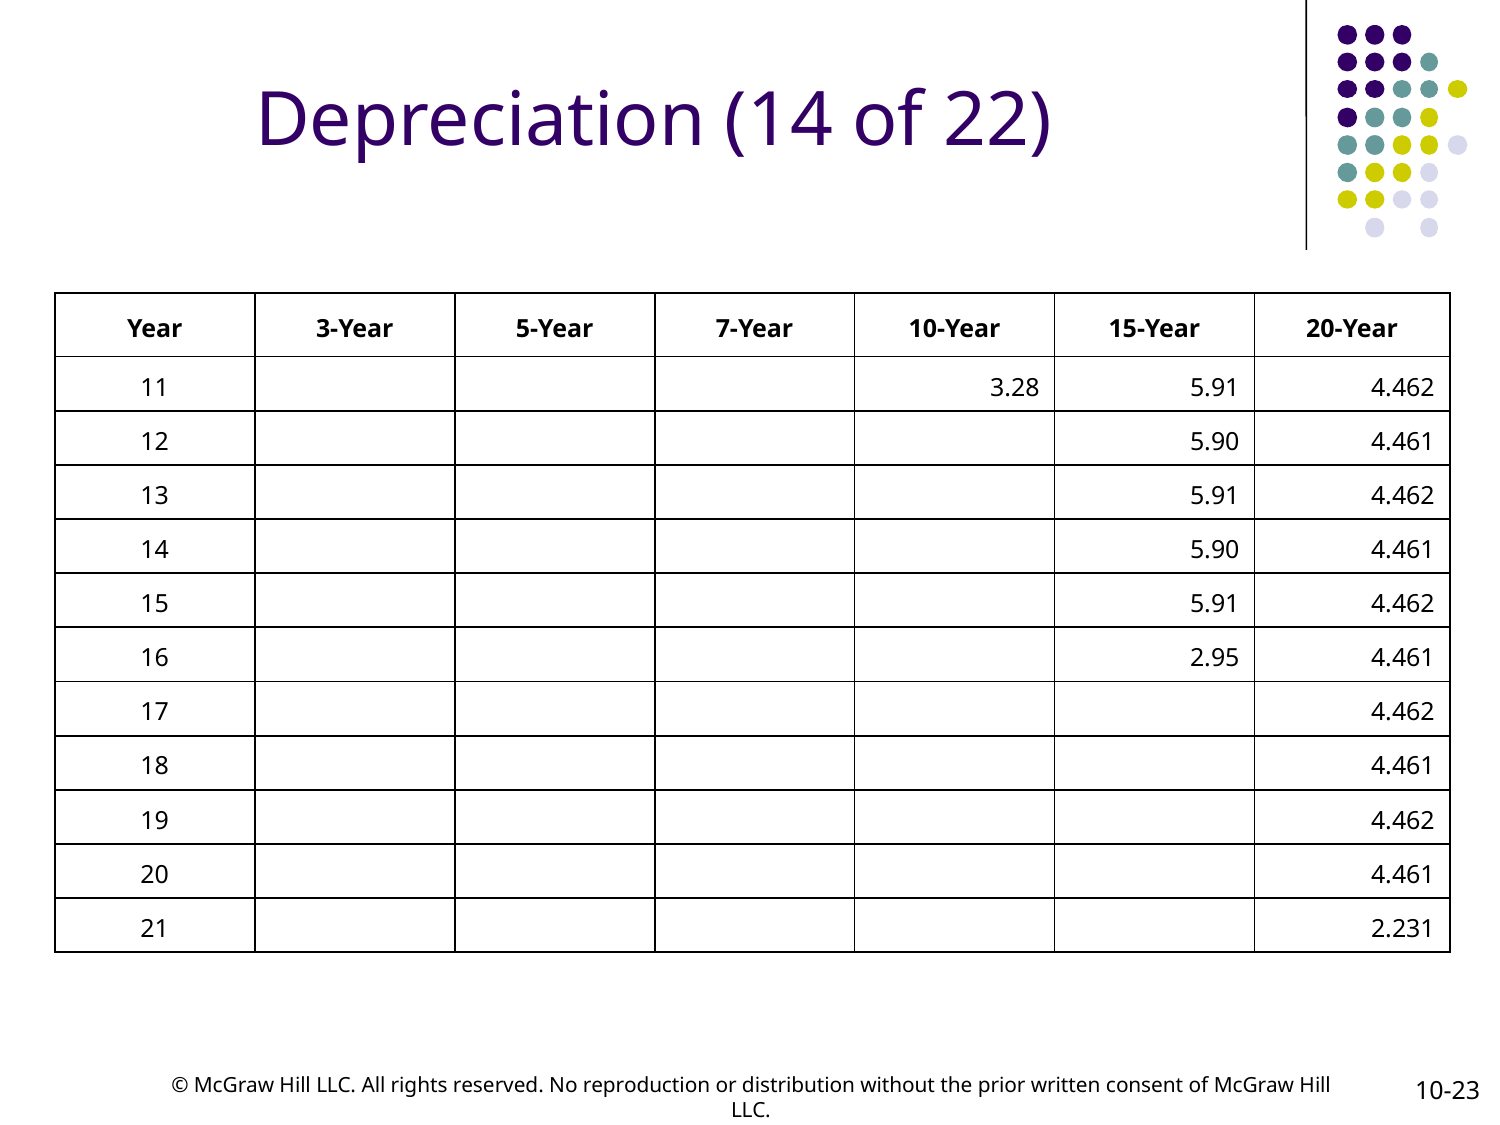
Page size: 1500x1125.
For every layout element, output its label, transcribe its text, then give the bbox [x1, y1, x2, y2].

table_cell 4.461 [1255, 412, 1449, 464]
table_cell 5.91 [1055, 466, 1254, 518]
table_cell [855, 628, 1054, 681]
table_cell [256, 466, 454, 518]
table_cell [456, 899, 654, 951]
table_cell [855, 737, 1054, 789]
table_cell [855, 899, 1054, 951]
table_cell [1055, 737, 1254, 789]
table_cell 14 [56, 520, 254, 572]
table_cell 4.461 [1255, 520, 1449, 572]
table_cell 2.231 [1255, 899, 1449, 951]
table_cell 21 [56, 899, 254, 951]
table_cell [656, 628, 854, 681]
table_cell 4.462 [1255, 574, 1449, 626]
table_cell 5.91 [1055, 574, 1254, 626]
table_cell 4.461 [1255, 628, 1449, 681]
table_cell 4.462 [1255, 682, 1449, 735]
table_header 3-Year [256, 294, 454, 356]
table_cell 12 [56, 412, 254, 464]
table_cell [1055, 899, 1254, 951]
table_cell [855, 791, 1054, 843]
table_cell [256, 737, 454, 789]
table_cell [656, 412, 854, 464]
table_cell 4.462 [1255, 466, 1449, 518]
table_cell 5.90 [1055, 412, 1254, 464]
table_cell [256, 357, 454, 410]
table_cell [456, 628, 654, 681]
table_cell [456, 737, 654, 789]
table_cell 4.461 [1255, 845, 1449, 897]
table_cell [256, 412, 454, 464]
table_header 10-Year [855, 294, 1054, 356]
table_header 20-Year [1255, 294, 1449, 356]
table_cell 18 [56, 737, 254, 789]
table_cell [656, 466, 854, 518]
table_cell [1055, 791, 1254, 843]
title Depreciation (14 of 22) [32, 8, 1275, 234]
table_cell [456, 574, 654, 626]
table_cell [456, 357, 654, 410]
table_cell 5.91 [1055, 357, 1254, 410]
table_header Year [56, 294, 254, 356]
table_cell 17 [56, 682, 254, 735]
table_header 5-Year [456, 294, 654, 356]
table_cell [456, 682, 654, 735]
table_cell [855, 412, 1054, 464]
table_cell [855, 520, 1054, 572]
table_cell [855, 682, 1054, 735]
table_cell [855, 466, 1054, 518]
table_cell 4.461 [1255, 737, 1449, 789]
table_header 15-Year [1055, 294, 1254, 356]
table_cell [456, 791, 654, 843]
table_cell [656, 357, 854, 410]
table_cell [656, 845, 854, 897]
slide_number 10-23 [1345, 1061, 1496, 1122]
table_cell 20 [56, 845, 254, 897]
table_cell [1055, 845, 1254, 897]
table_cell [256, 791, 454, 843]
table_cell [256, 682, 454, 735]
table_cell [256, 520, 454, 572]
table_cell 13 [56, 466, 254, 518]
table_cell [656, 737, 854, 789]
table_cell [456, 466, 654, 518]
table_cell [456, 412, 654, 464]
table_cell 19 [56, 791, 254, 843]
table_header 7-Year [656, 294, 854, 356]
table_cell [256, 845, 454, 897]
table_cell [855, 845, 1054, 897]
table_cell [256, 574, 454, 626]
table_cell [256, 899, 454, 951]
table_cell 11 [56, 357, 254, 410]
table_cell [256, 628, 454, 681]
table_cell [656, 520, 854, 572]
table_cell 4.462 [1255, 357, 1449, 410]
table_cell 3.28 [855, 357, 1054, 410]
table_cell 16 [56, 628, 254, 681]
table_cell [855, 574, 1054, 626]
table_cell 5.90 [1055, 520, 1254, 572]
table_cell 15 [56, 574, 254, 626]
table_cell [456, 520, 654, 572]
table_cell 4.462 [1255, 791, 1449, 843]
table_cell [656, 791, 854, 843]
table_cell 2.95 [1055, 628, 1254, 681]
table_cell [1055, 682, 1254, 735]
table_cell [456, 845, 654, 897]
table_cell [656, 682, 854, 735]
table_cell [656, 574, 854, 626]
table_cell [656, 899, 854, 951]
